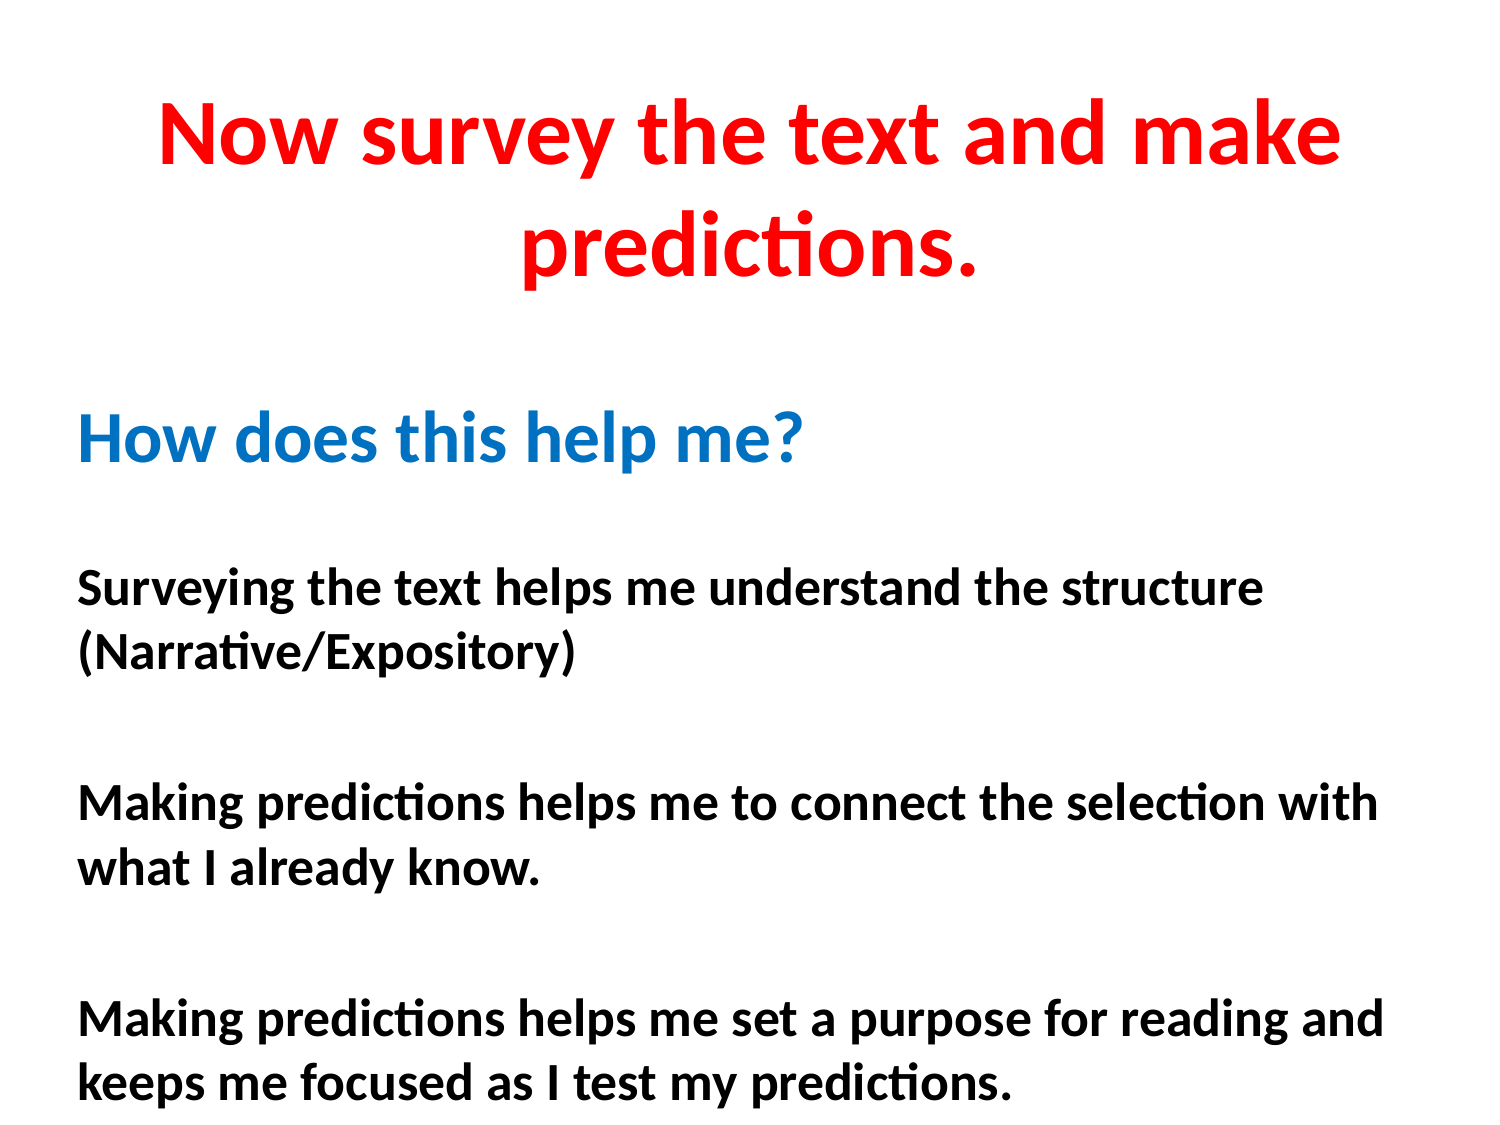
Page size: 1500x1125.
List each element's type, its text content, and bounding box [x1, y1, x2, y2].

subtitle How does this help me? Surveying the text helps me understand the structure (Narrative/Expository) Making predictions helps me to connect the selection with what I already know. Making predictions helps me set a purpose for reading and keeps me focused as I test my predictions. [62, 312, 1450, 1125]
title Now survey the text and make predictions. [112, 62, 1388, 304]
